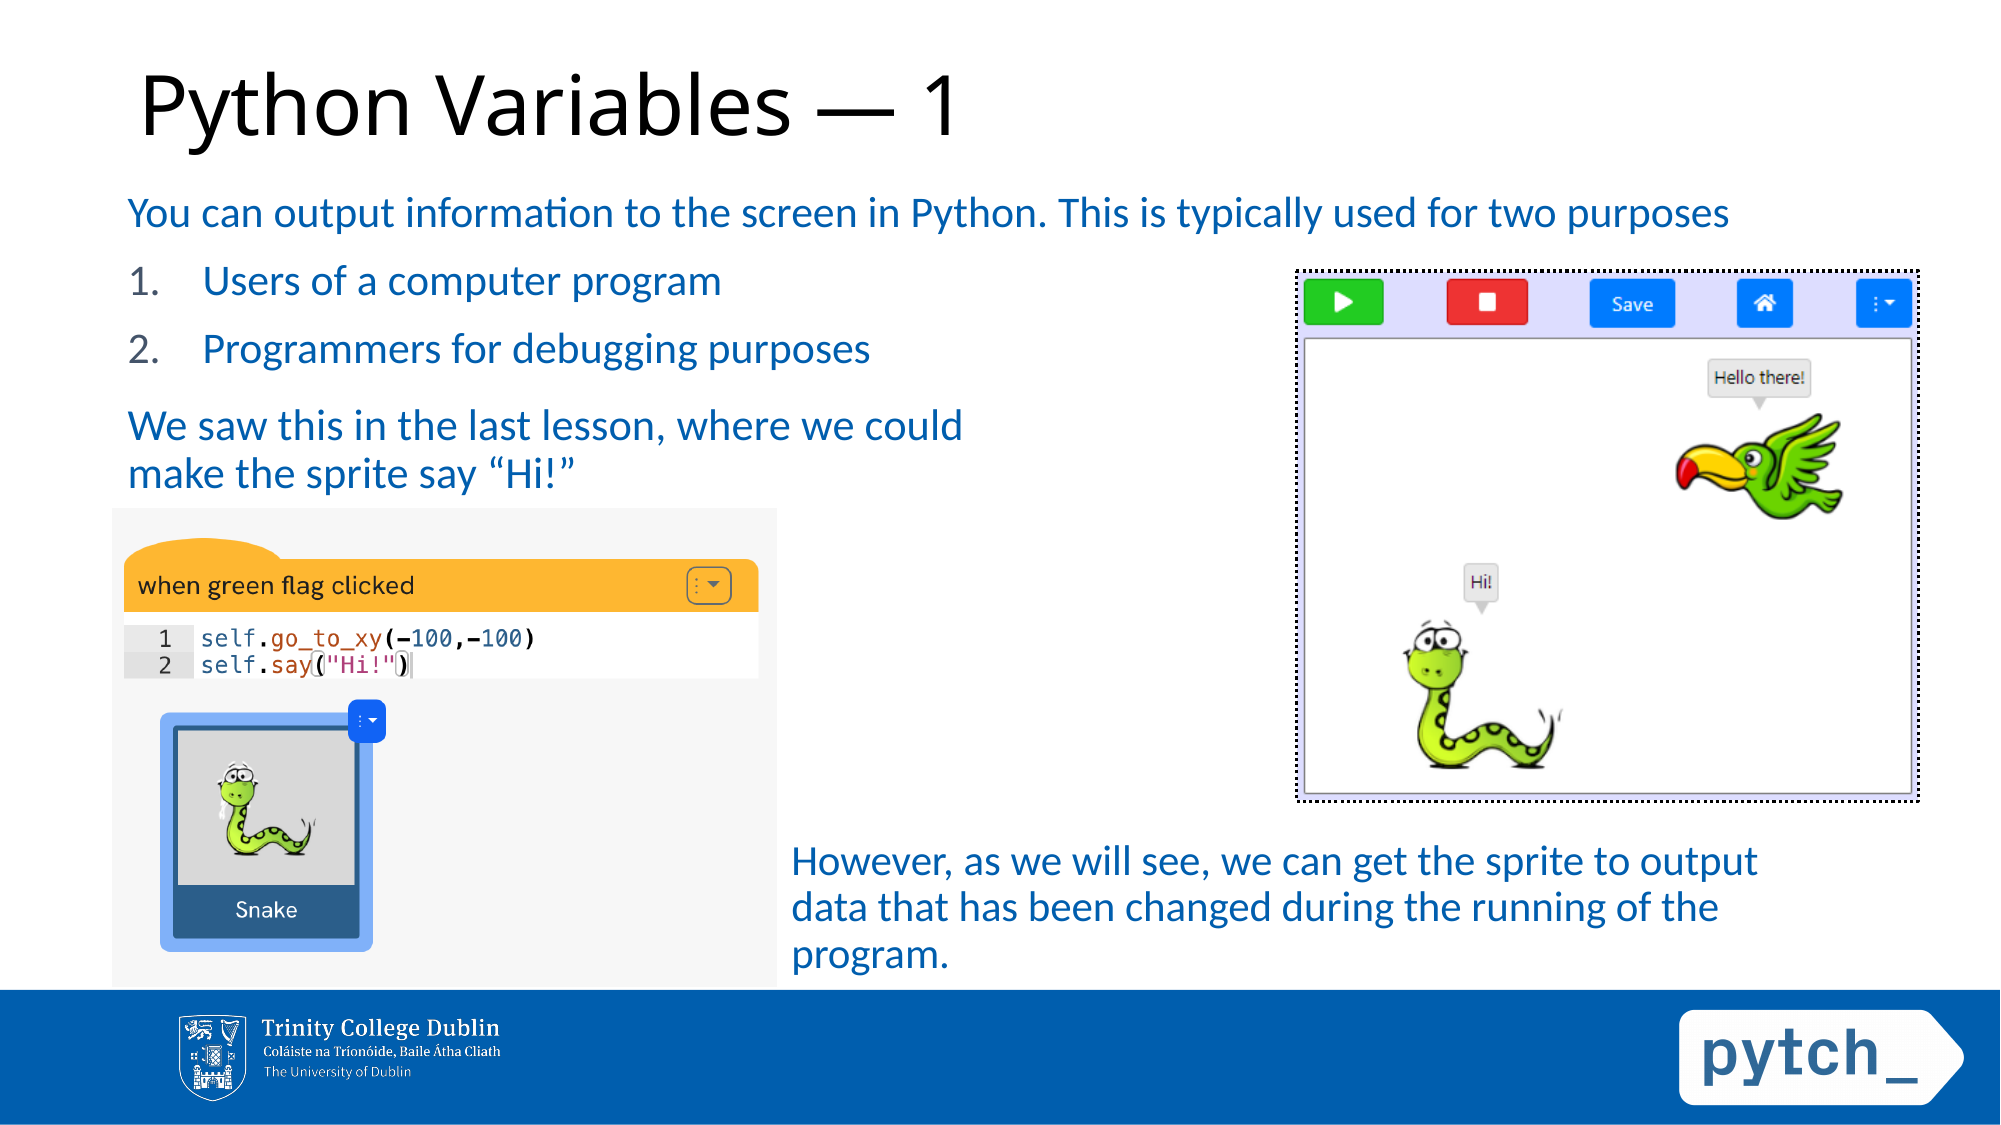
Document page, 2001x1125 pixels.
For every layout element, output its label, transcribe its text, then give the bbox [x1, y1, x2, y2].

text_box We saw this in the last lesson, where we could make the sprite say “Hi!” [112, 394, 1072, 511]
picture [178, 1014, 502, 1102]
picture [1590, 894, 2000, 1125]
title Python Variables — 1 [123, 0, 1849, 181]
text_box However, as we will see, we can get the sprite to output data that has been changed during the running of the program. [777, 831, 1849, 987]
picture [1297, 272, 1918, 800]
list You can output information to the screen in Python. This is typically used for two purposes Users of a computer program Programmers for debugging purposes [112, 181, 1941, 454]
picture [112, 508, 777, 987]
